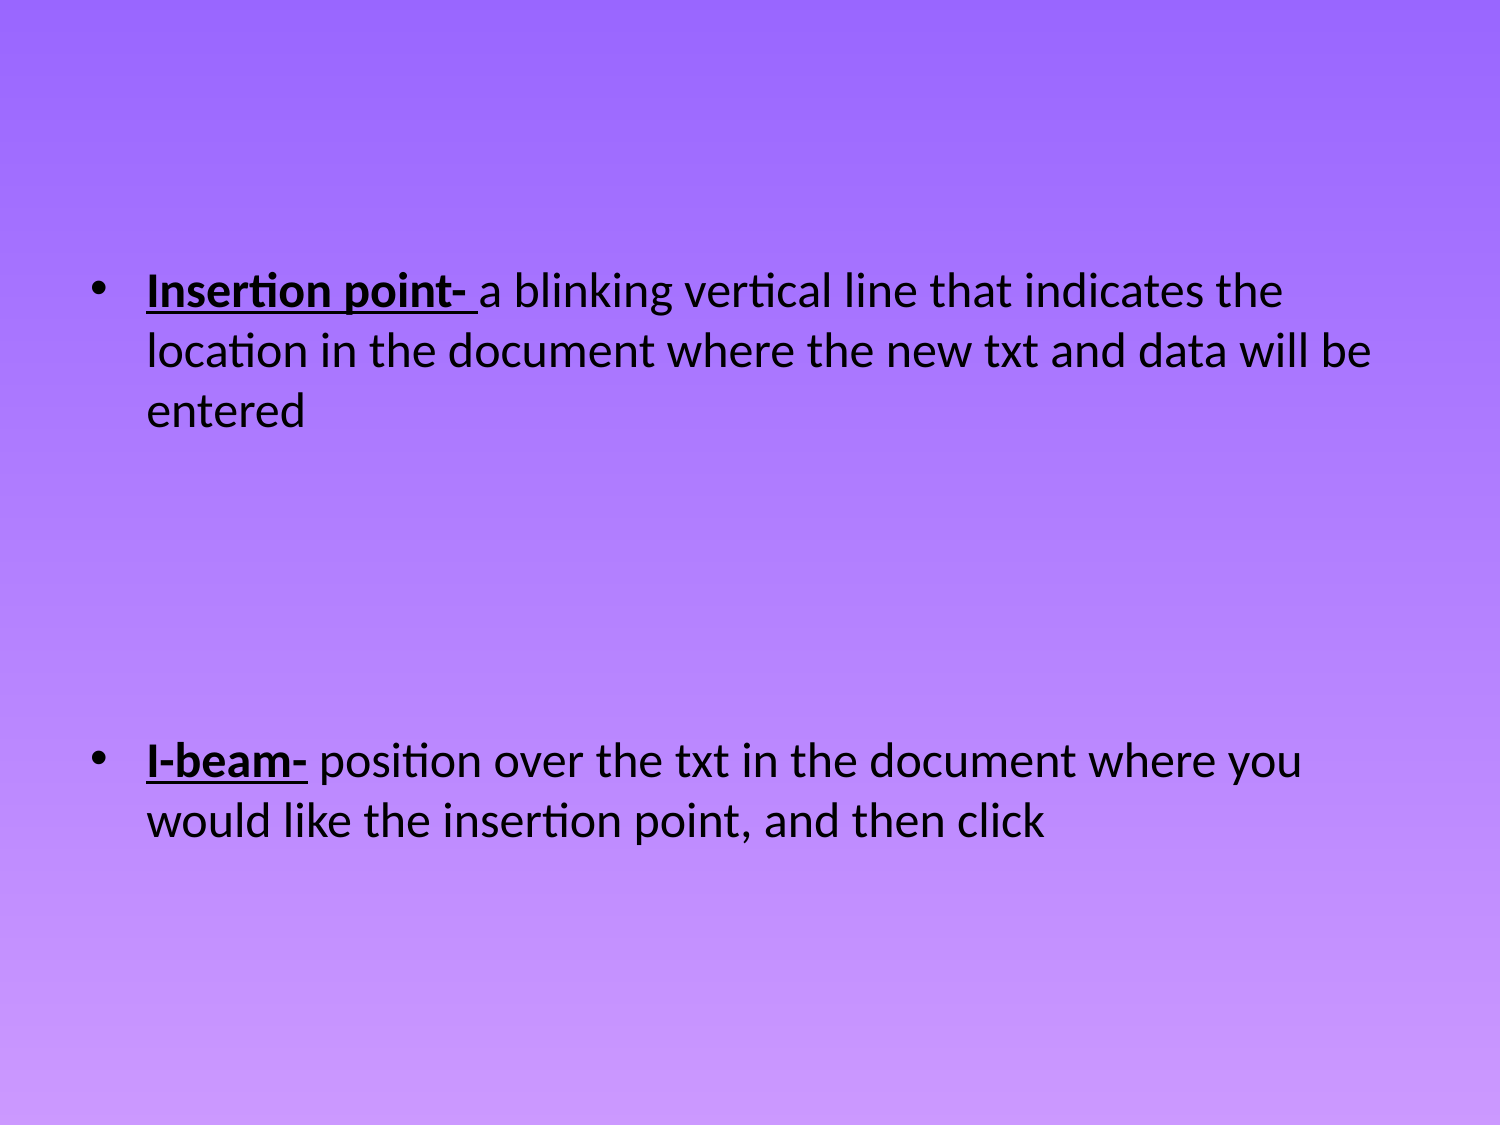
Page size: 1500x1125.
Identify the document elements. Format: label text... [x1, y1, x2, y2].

list Insertion point- a blinking vertical line that indicates the location in the document where the new txt and data will be entered I-beam- position over the txt in the document where you would like the insertion point, and then click [75, 249, 1425, 1005]
